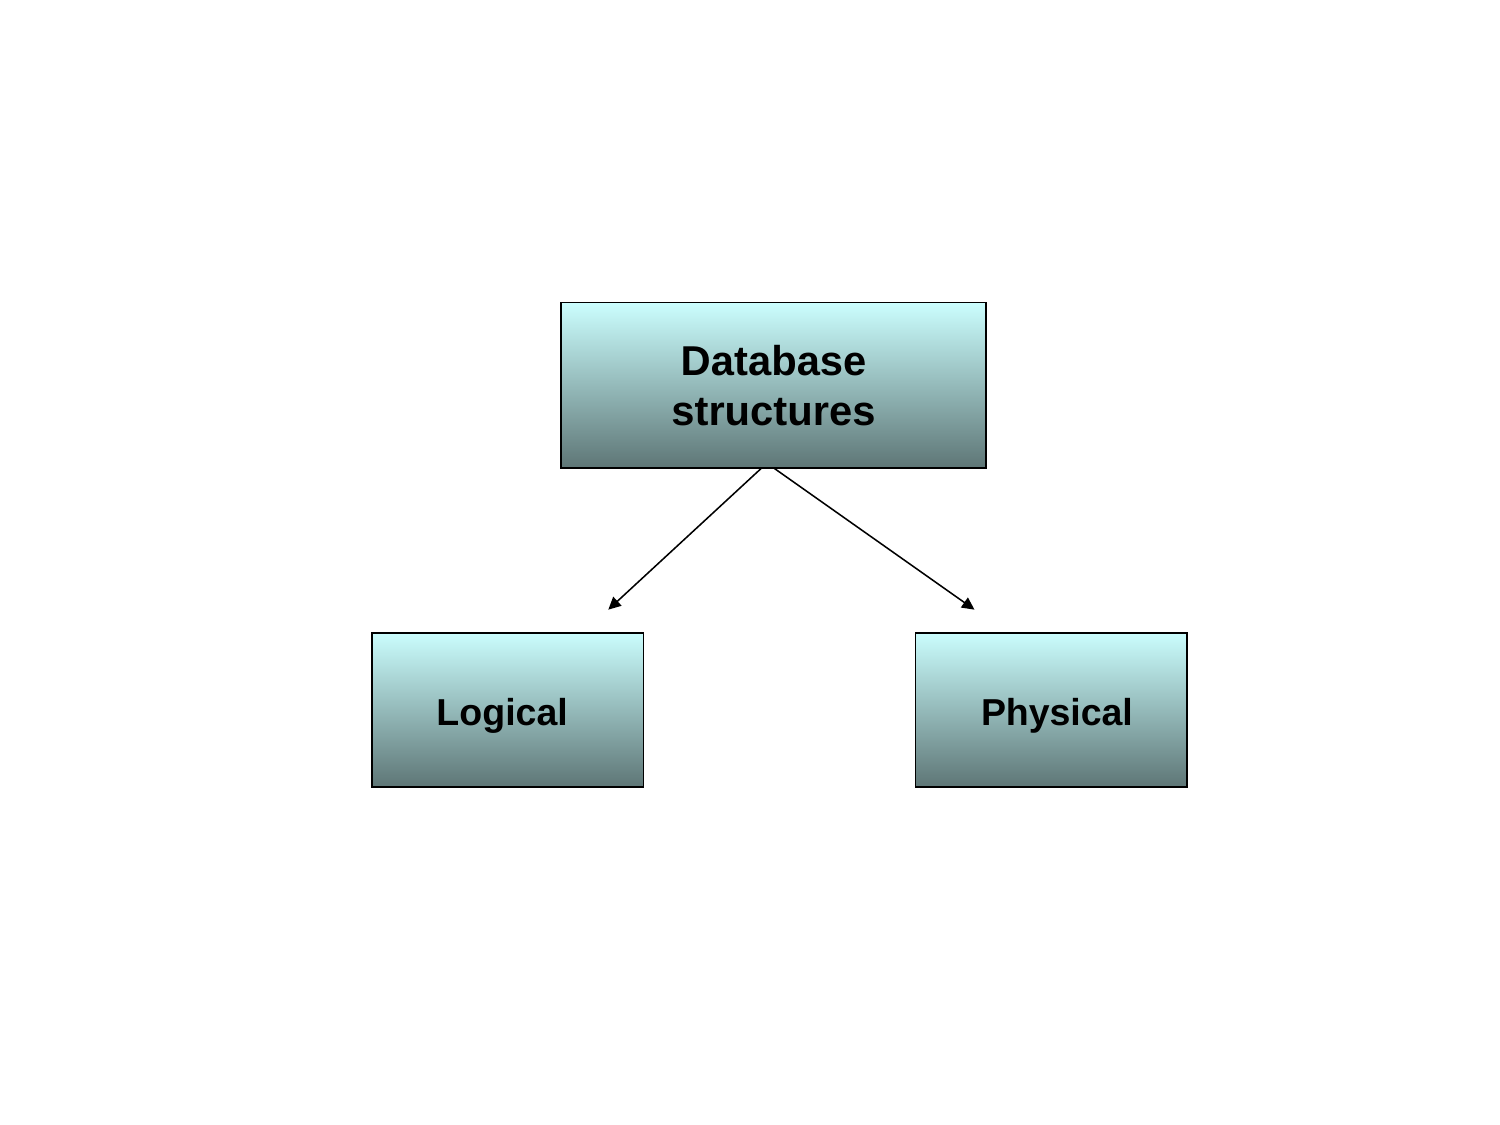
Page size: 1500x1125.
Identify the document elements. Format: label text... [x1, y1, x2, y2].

text_box [372, 633, 644, 787]
text_box [915, 633, 1187, 787]
text_box Logical [407, 680, 597, 741]
text_box [824, 504, 975, 610]
text_box Physical [962, 680, 1152, 741]
text_box Database structures [655, 326, 892, 504]
text_box [560, 302, 987, 468]
text_box [608, 504, 723, 610]
